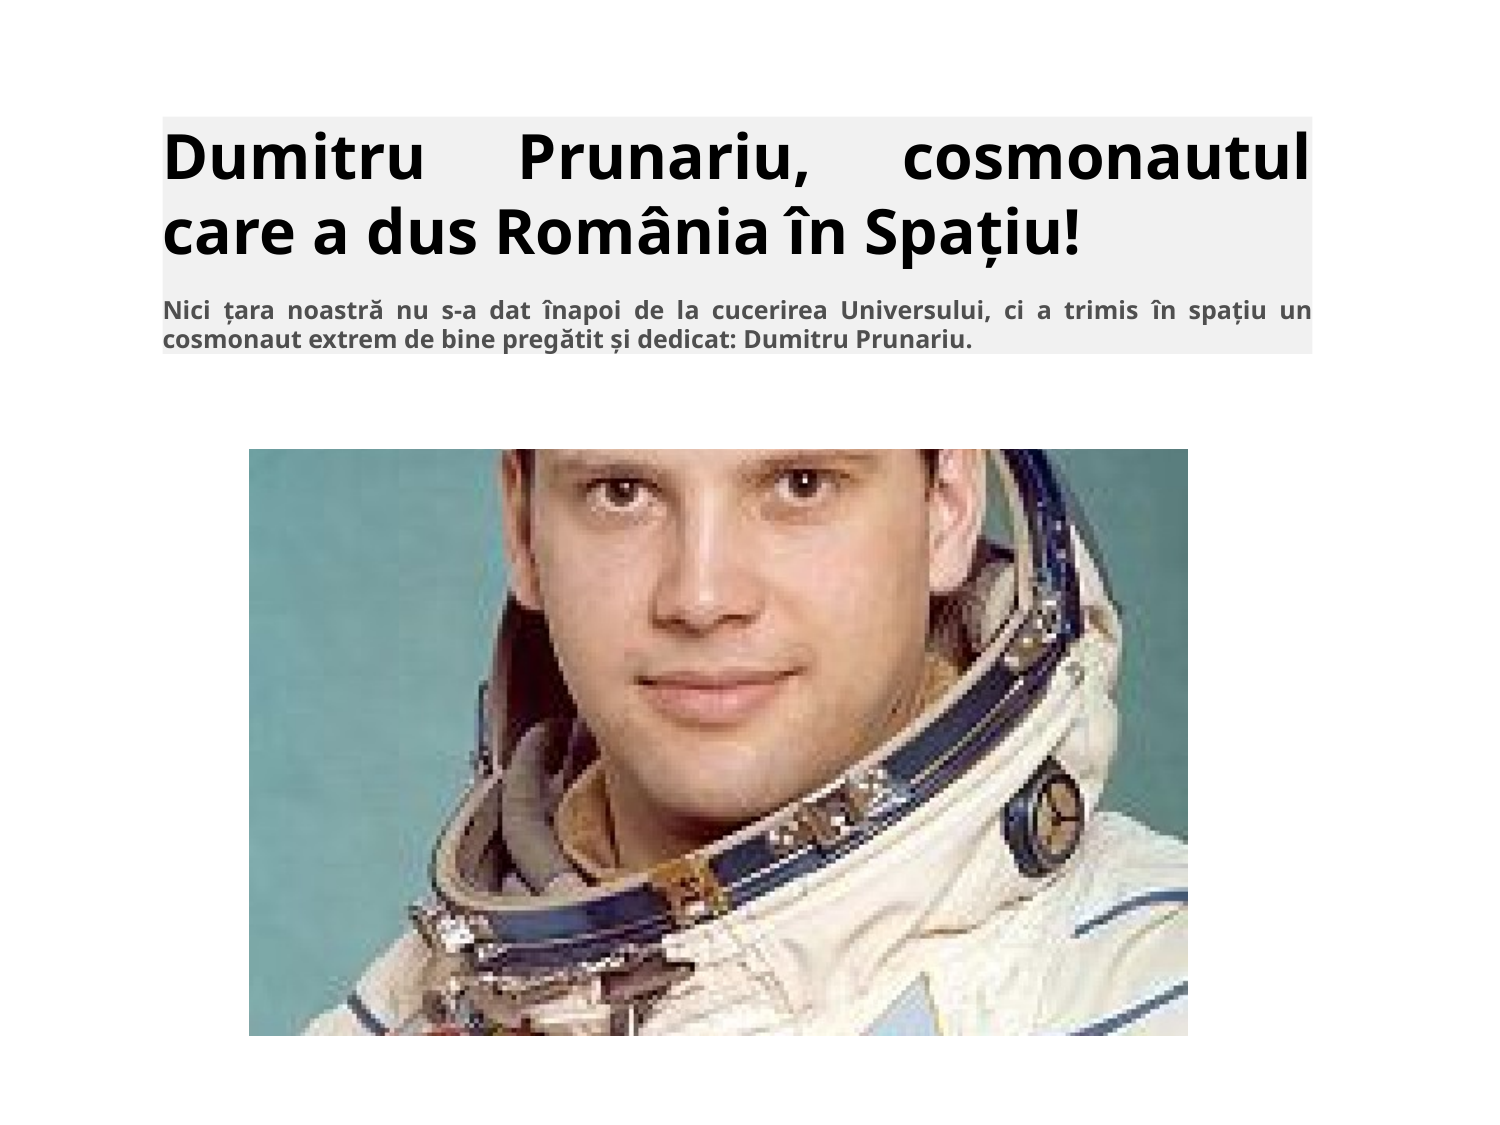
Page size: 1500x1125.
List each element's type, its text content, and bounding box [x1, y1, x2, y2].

text_box Dumitru Prunariu, cosmonautul care a dus România în Spațiu! Nici țara noastră nu s-a dat înapoi de la cucerirea Universului, ci a trimis în spațiu un cosmonaut extrem de bine pregătit și dedicat: Dumitru Prunariu. [162, 116, 1313, 354]
picture [249, 449, 1188, 1037]
